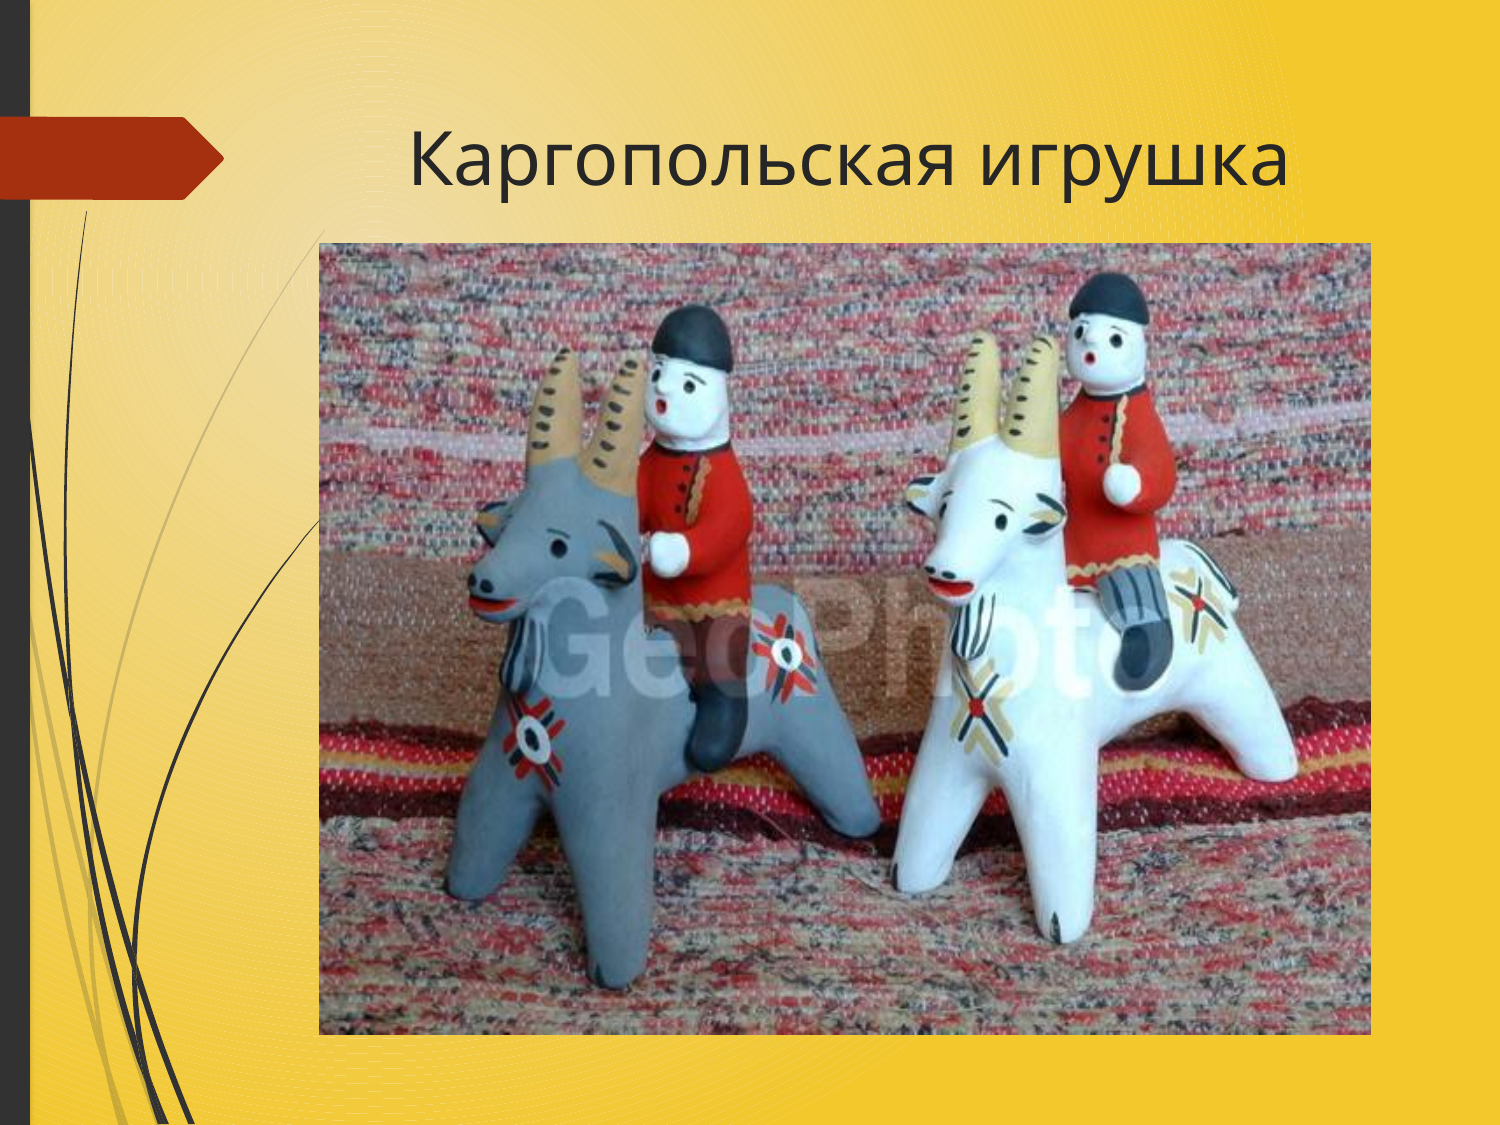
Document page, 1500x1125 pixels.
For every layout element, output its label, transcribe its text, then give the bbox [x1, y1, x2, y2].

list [318, 243, 1371, 1036]
title Каргопольская игрушка [319, 102, 1400, 313]
